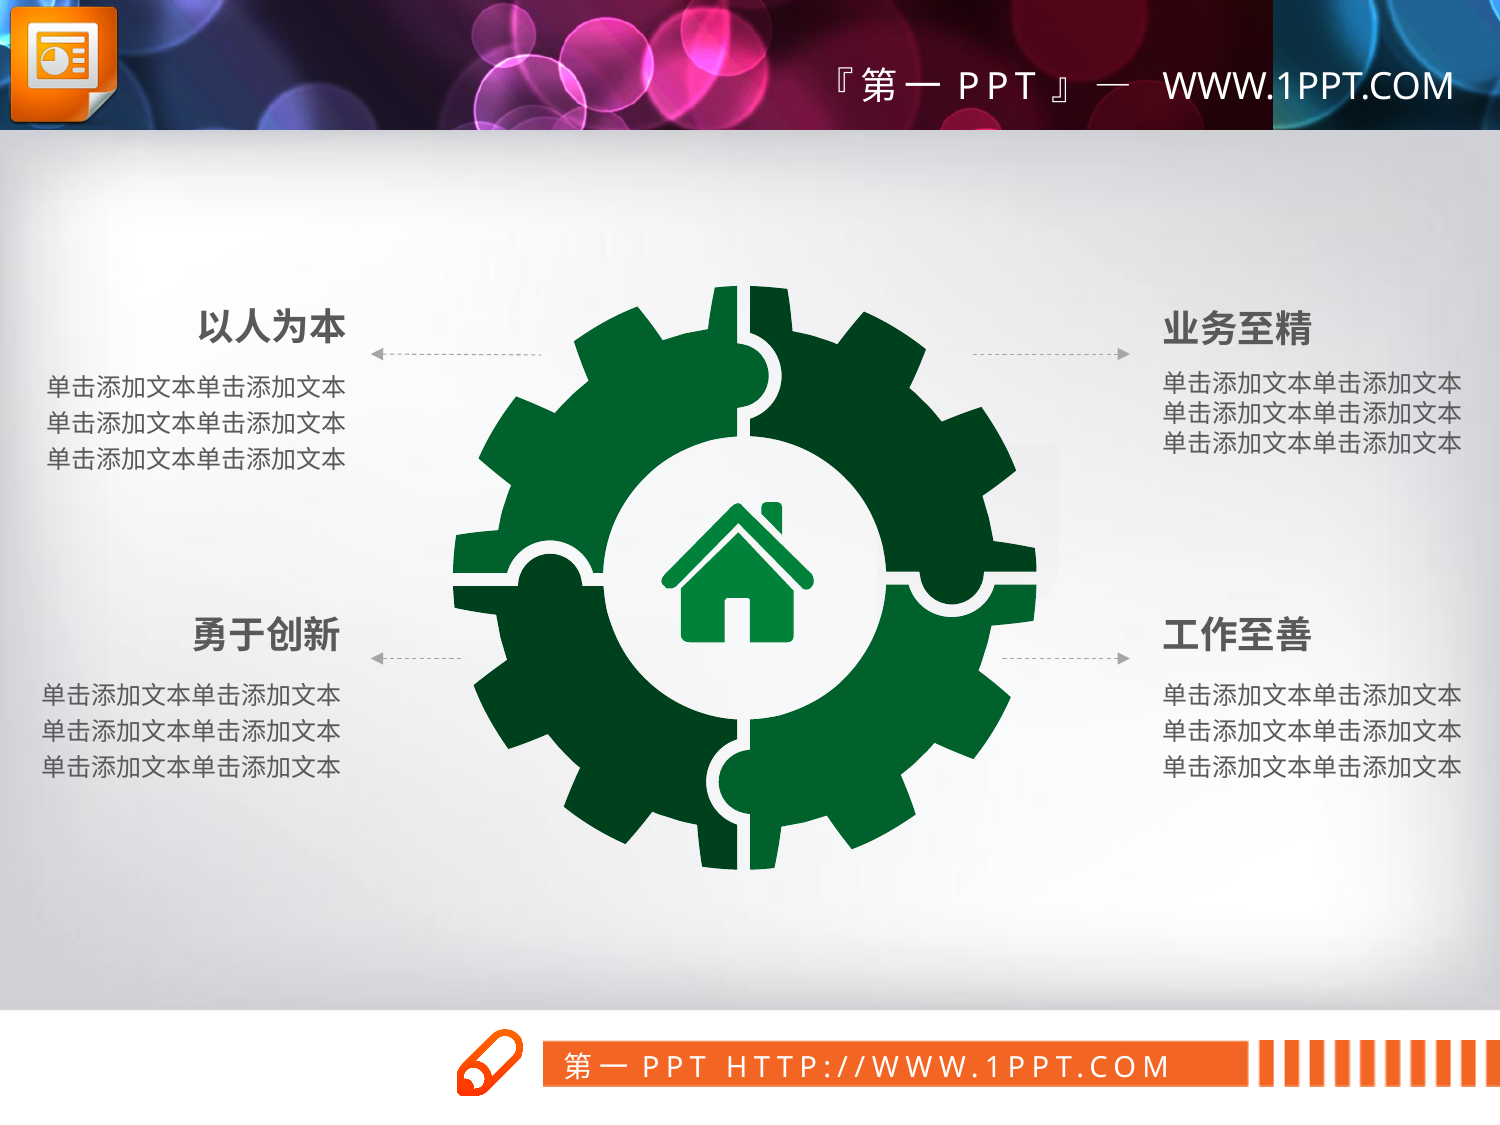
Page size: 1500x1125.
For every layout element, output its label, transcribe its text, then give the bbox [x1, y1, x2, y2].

text_box [1112, 652, 1130, 665]
picture [543, 1040, 1500, 1087]
text_box 以人为本 单击添加文本单击添加文本单击添加文本单击添加文本单击添加文本单击添加文本 [15, 293, 367, 511]
text_box [680, 532, 794, 643]
text_box [761, 502, 783, 535]
text_box [1112, 347, 1130, 361]
text_box [370, 347, 389, 361]
text_box 工作至善 单击添加文本单击添加文本单击添加文本单击添加文本单击添加文本单击添加文本 [1142, 600, 1495, 818]
text_box [370, 652, 389, 665]
text_box 勇于创新 单击添加文本单击添加文本单击添加文本单击添加文本单击添加文本单击添加文本 [9, 601, 362, 819]
picture [0, 0, 1500, 1012]
text_box [750, 286, 1037, 605]
text_box [453, 553, 738, 870]
text_box [452, 285, 769, 573]
text_box [661, 503, 814, 590]
text_box [876, 444, 1059, 627]
text_box [718, 584, 1037, 870]
text_box 业务至精 单击添加文本单击添加文本单击添加文本单击添加文本单击添加文本单击添加文本 [1142, 294, 1495, 513]
